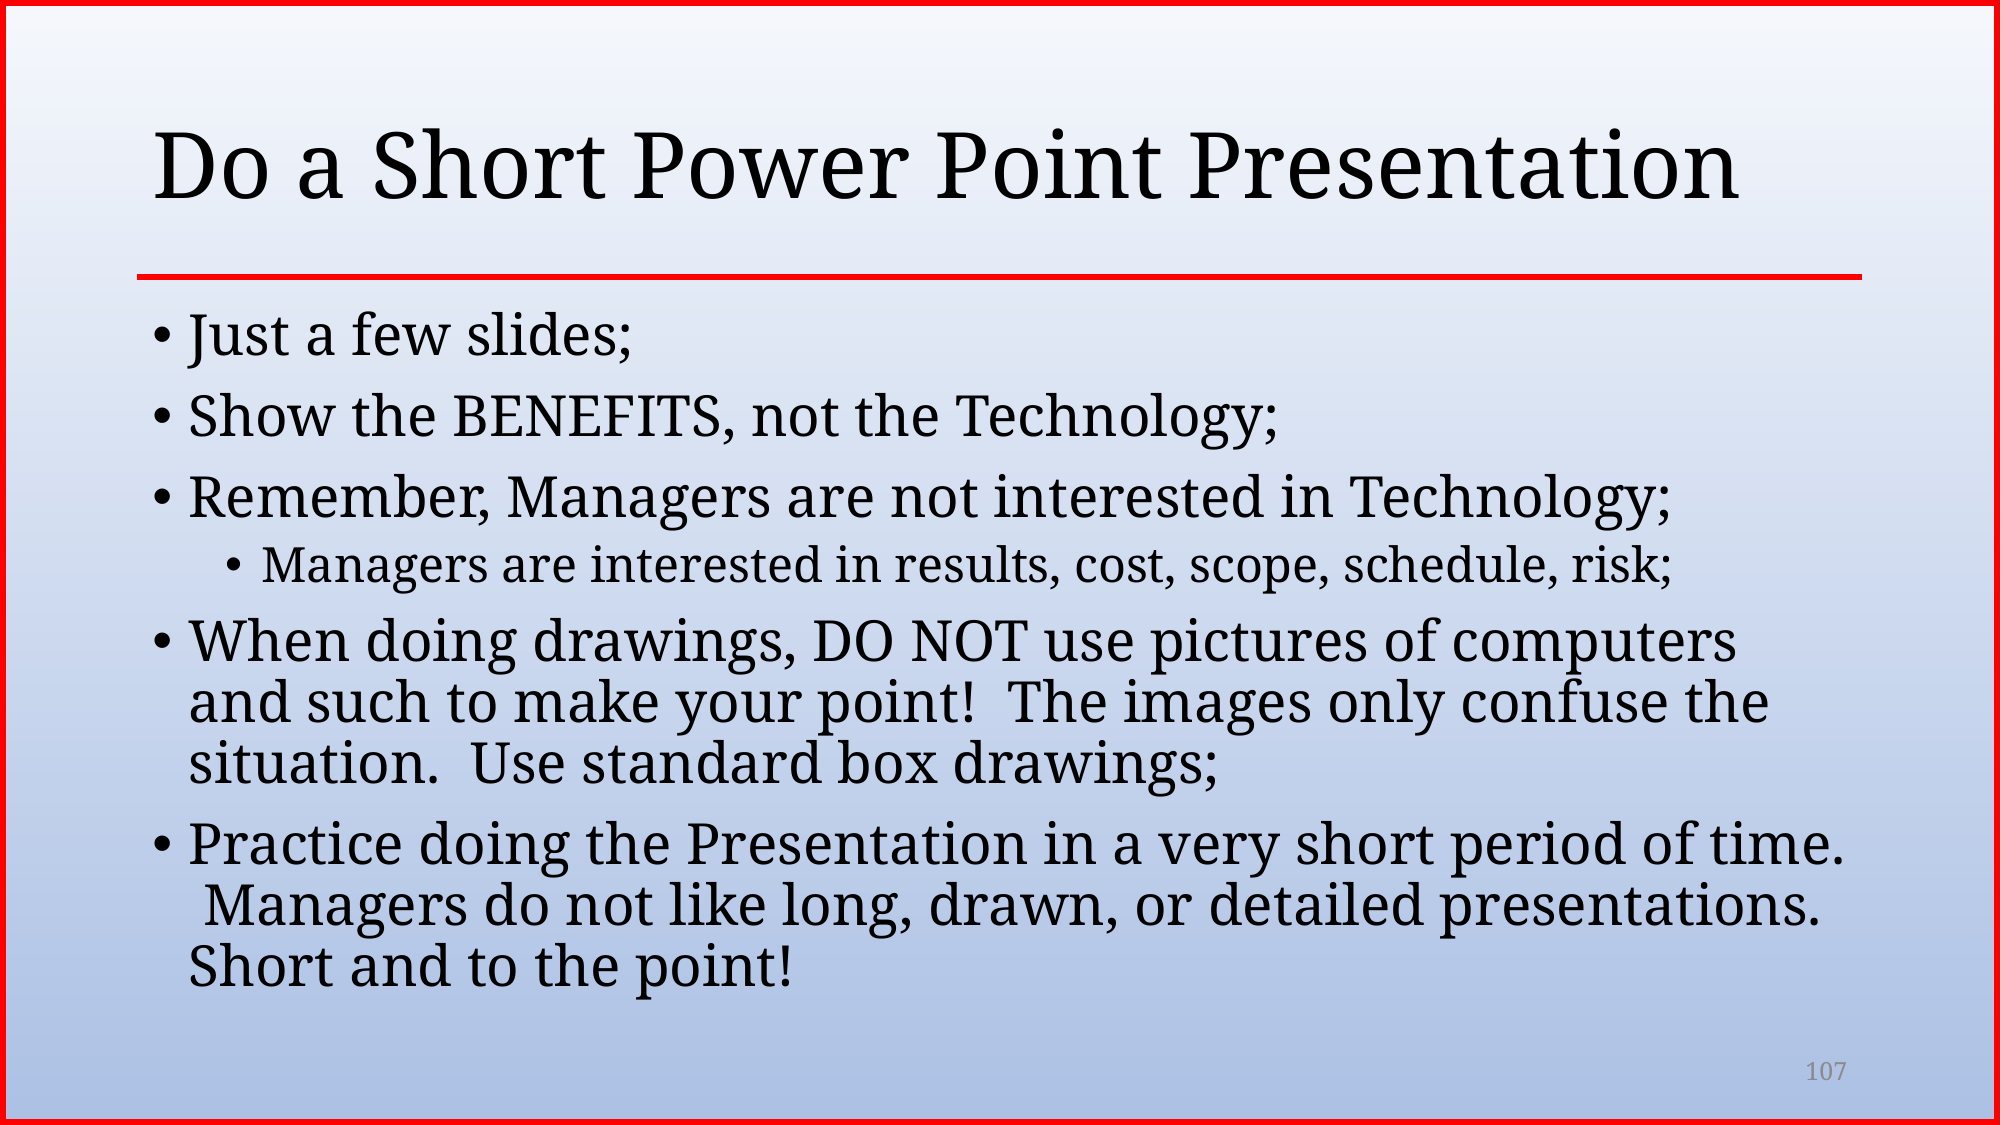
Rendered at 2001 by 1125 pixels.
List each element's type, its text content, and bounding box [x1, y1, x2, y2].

list Just a few slides; Show the BENEFITS, not the Technology; Remember, Managers are not interested in Technology; Managers are interested in results, cost, scope, schedule, risk; When doing drawings, DO NOT use pictures of computers and such to make your point! The images only confuse the situation. Use standard box drawings; Practice doing the Presentation in a very short period of time. Managers do not like long, drawn, or detailed presentations. Short and to the point! [137, 299, 1863, 1014]
title Do a Short Power Point Presentation [137, 59, 1863, 278]
slide_number 107 [1412, 1042, 1863, 1103]
